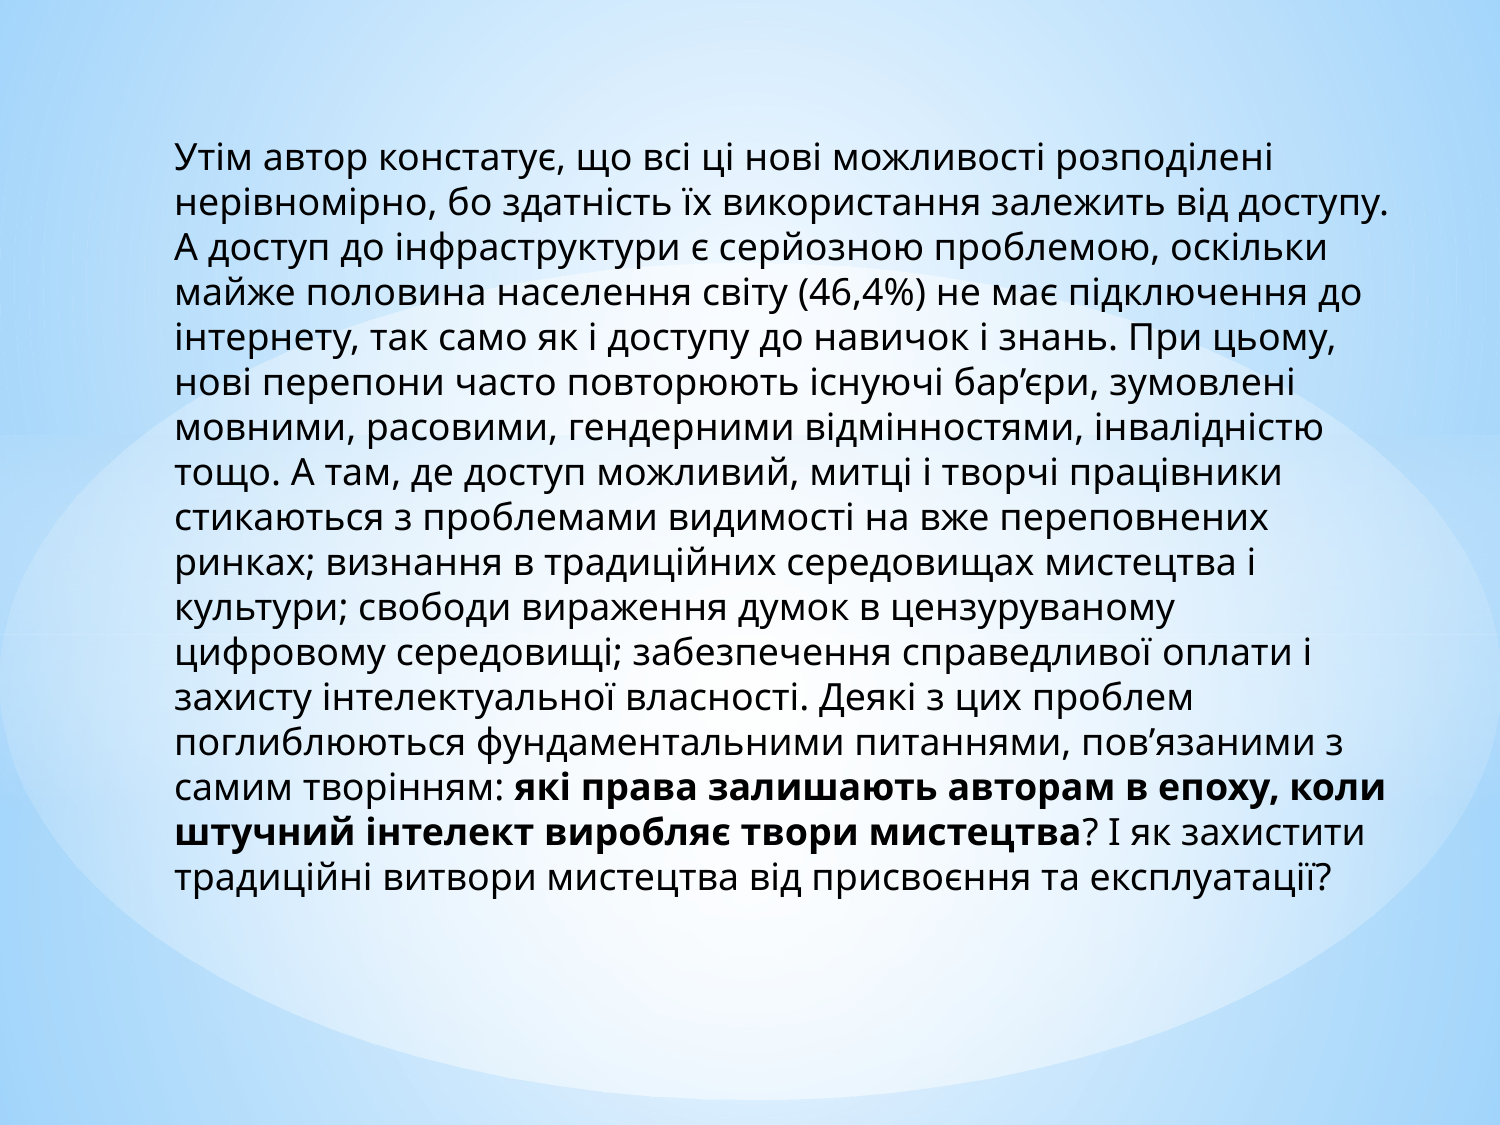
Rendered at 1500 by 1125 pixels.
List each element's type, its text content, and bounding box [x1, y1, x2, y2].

text_box Утім автор констатує, що всі ці нові можливості розподілені нерівномірно, бо здатність їх використання залежить від доступу. А доступ до інфраструктури є серйозною проблемою, оскільки майже половина населення світу (46,4%) не має підключення до інтернету, так само як і доступу до навичок і знань. При цьому, нові перепони часто повторюють існуючі бар’єри, зумовлені мовними, расовими, гендерними відмінностями, інвалідністю тощо. А там, де доступ можливий, митці і творчі працівники стикаються з проблемами видимості на вже переповнених ринках; визнання в традиційних середовищах мистецтва і культури; свободи вираження думок в цензуруваному цифровому середовищі; забезпечення справедливої ​​оплати і захисту інтелектуальної власності. Деякі з цих проблем поглиблюються фундаментальними питаннями, пов’язаними з самим творінням: які права залишають авторам в епоху, коли штучний інтелект виробляє твори мистецтва? І як захистити традиційні витвори мистецтва від присвоєння та експлуатації? [159, 125, 1412, 906]
subtitle [53, 30, 1424, 1071]
